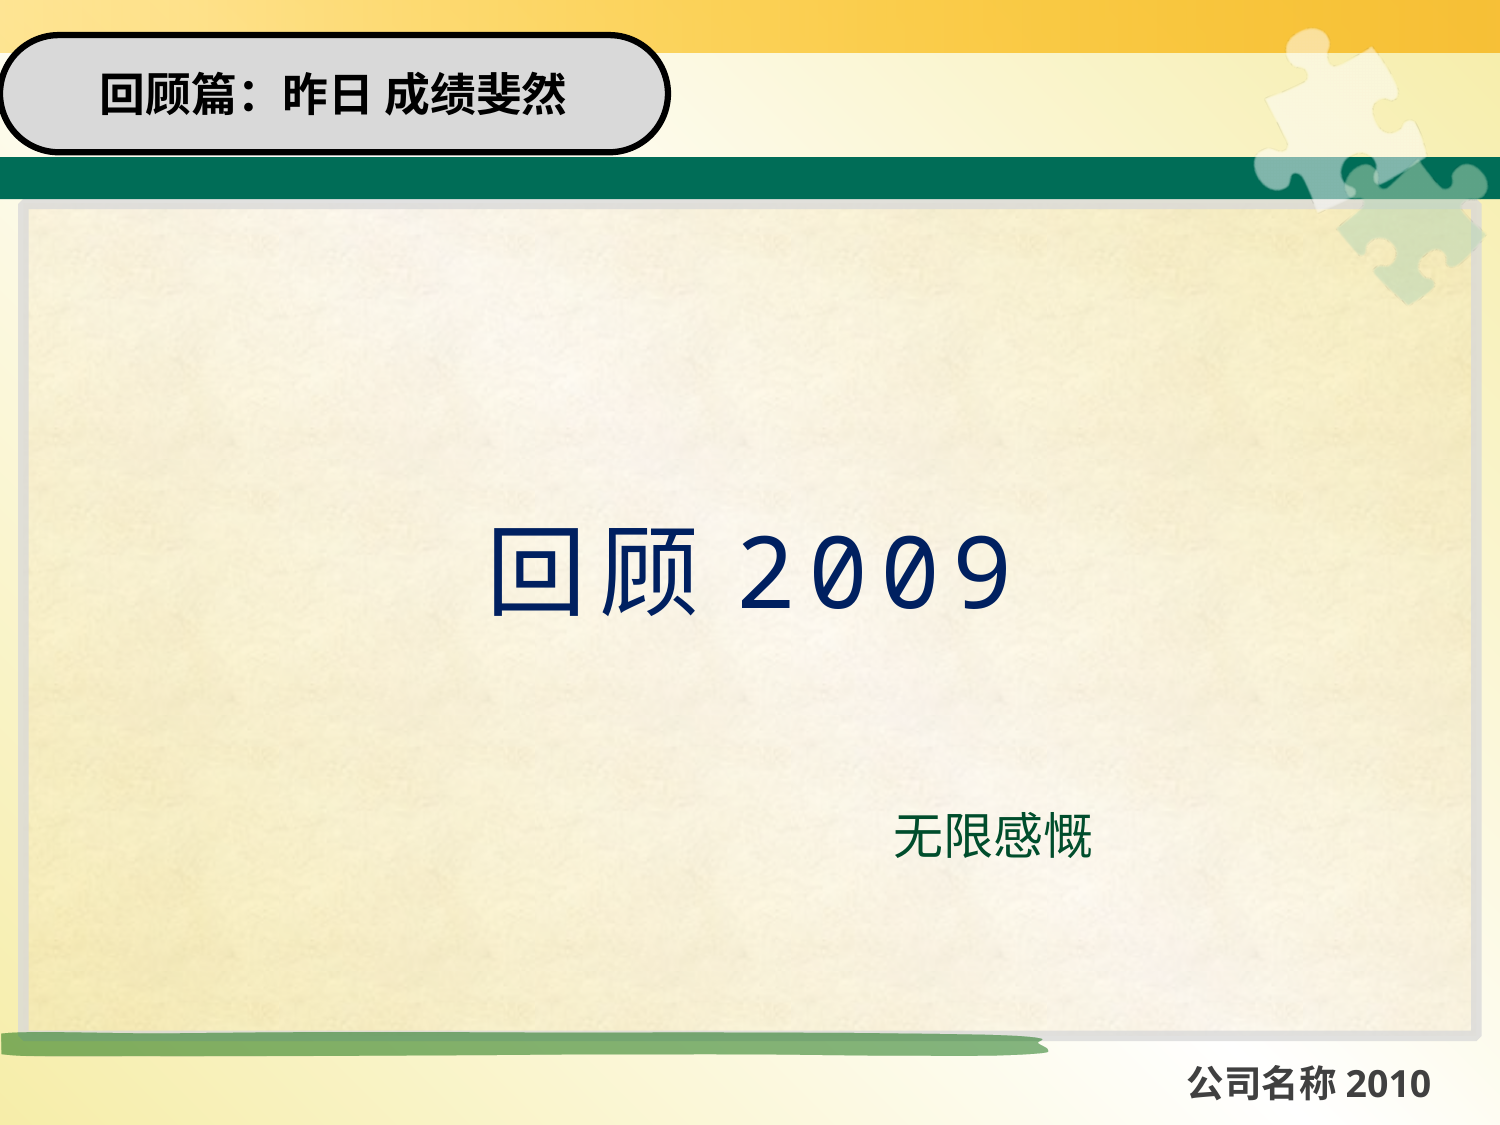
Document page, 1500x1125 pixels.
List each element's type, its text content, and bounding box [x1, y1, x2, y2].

title 回顾2009 [23, 445, 1477, 692]
text_box 无限感慨 [878, 796, 1301, 872]
picture [1209, 2, 1493, 284]
picture [0, 1031, 1049, 1057]
text_box 回顾篇：昨日 成绩斐然 [0, 35, 668, 153]
